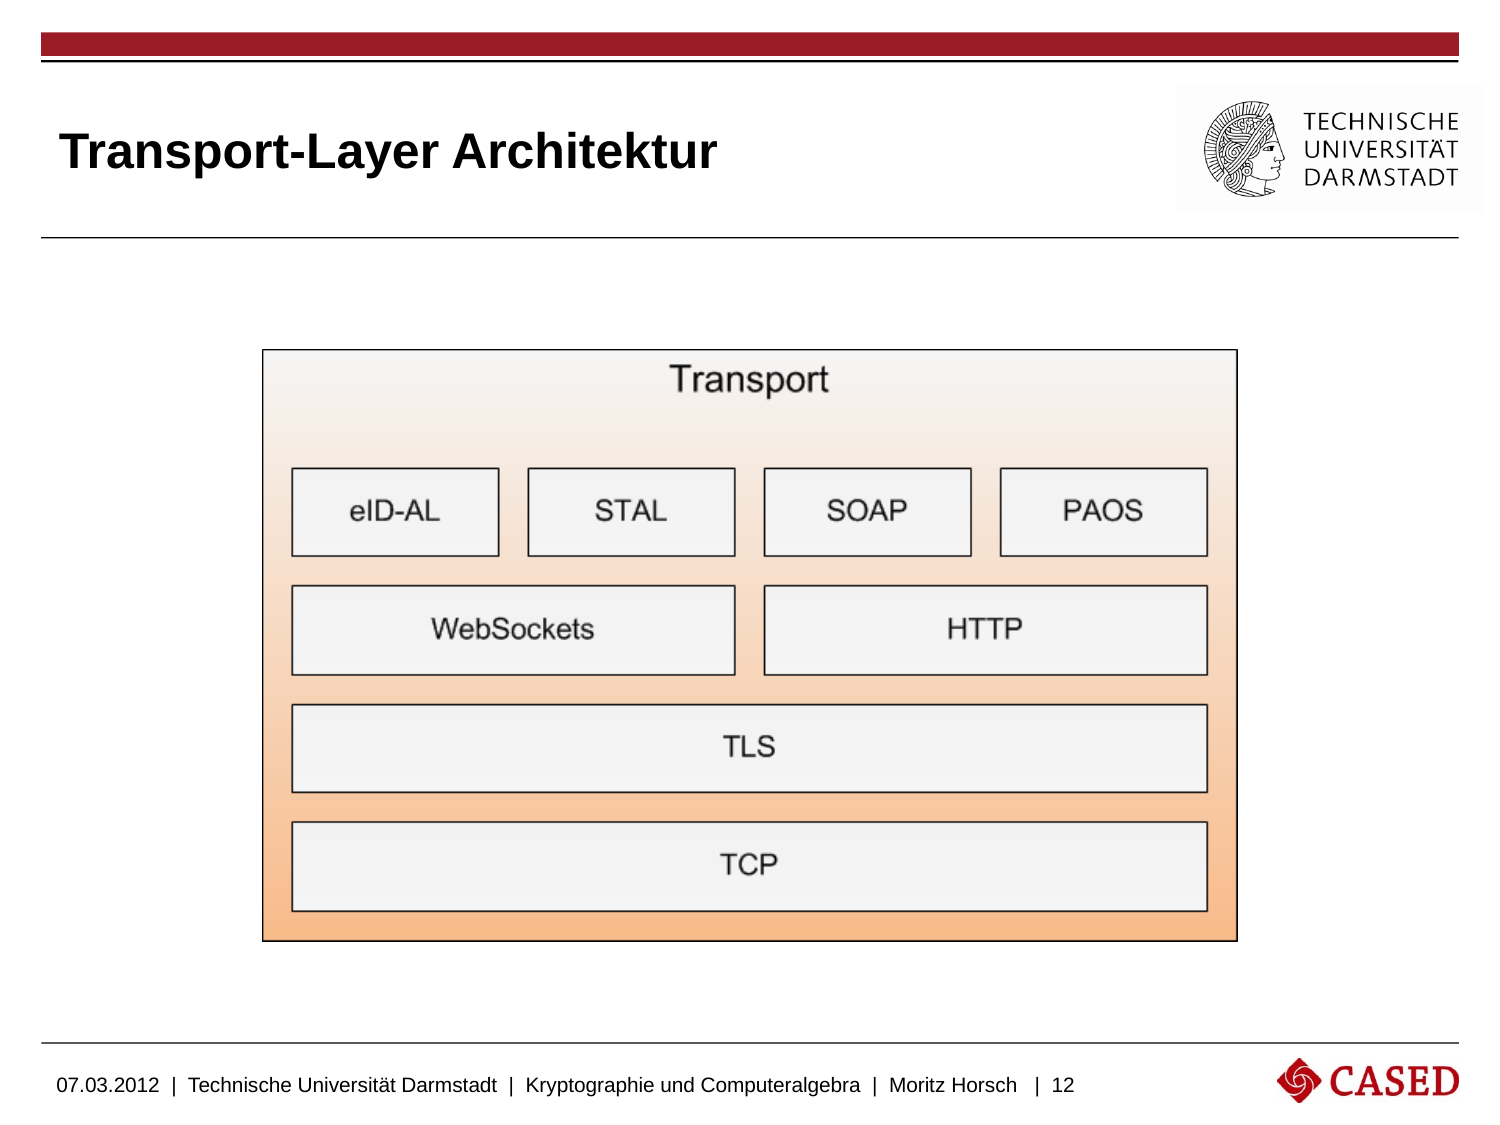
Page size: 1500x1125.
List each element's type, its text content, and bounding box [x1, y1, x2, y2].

picture [1175, 84, 1483, 214]
picture [262, 349, 1238, 943]
title Transport-Layer Architektur [58, 79, 1149, 218]
picture [1277, 1058, 1459, 1103]
